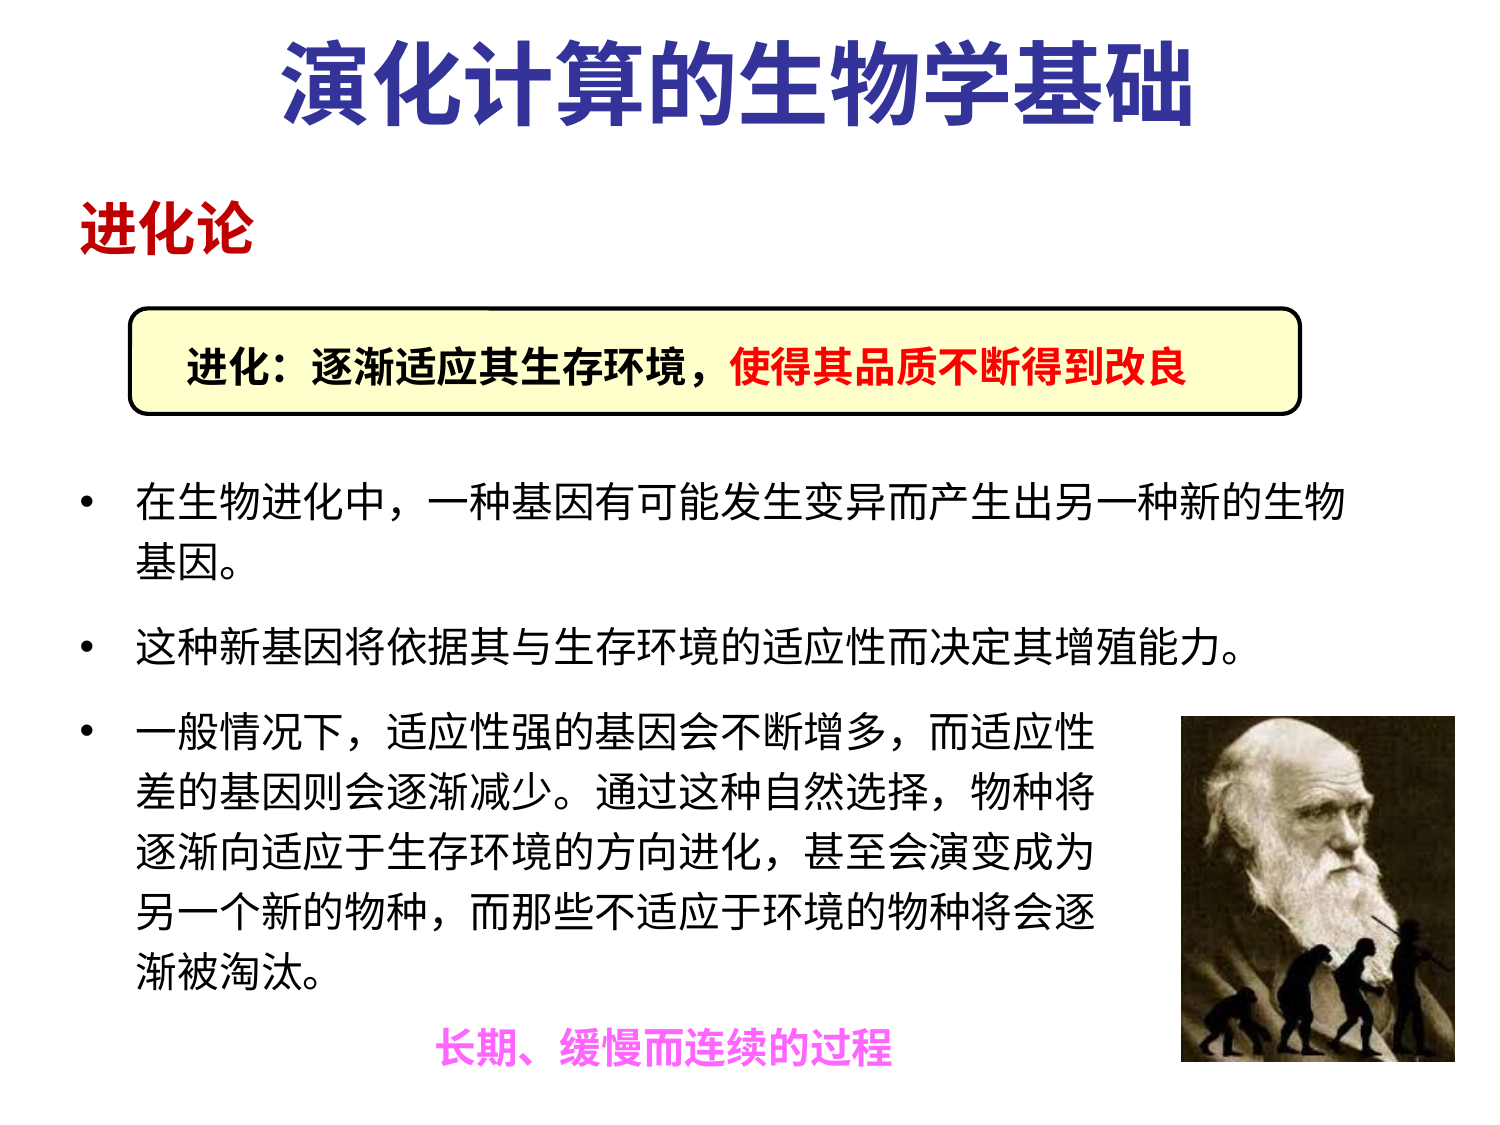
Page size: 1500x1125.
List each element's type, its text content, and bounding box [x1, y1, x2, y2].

text_box 进化论 在生物进化中，一种基因有可能发生变异而产生出另一种新的生物基因。 这种新基因将依据其与生存环境的适应性而决定其增殖能力。 一般情况下，适应性强的基因会不断增多，而适应性 差的基因则会逐渐减少。通过这种自然选择，物种将 逐渐向适应于生存环境的方向进化，甚至会演变成为 另一个新的物种，而那些不适应于环境的物种将会逐 渐被淘汰。 [64, 184, 1382, 1054]
text_box 进化：逐渐适应其生存环境，使得其品质不断得到改良 [171, 323, 1259, 398]
text_box [127, 306, 1303, 416]
text_box 演化计算的生物学基础 [0, 19, 1500, 144]
picture [1180, 716, 1455, 1063]
text_box 长期、缓慢而连续的过程 [419, 1014, 909, 1080]
